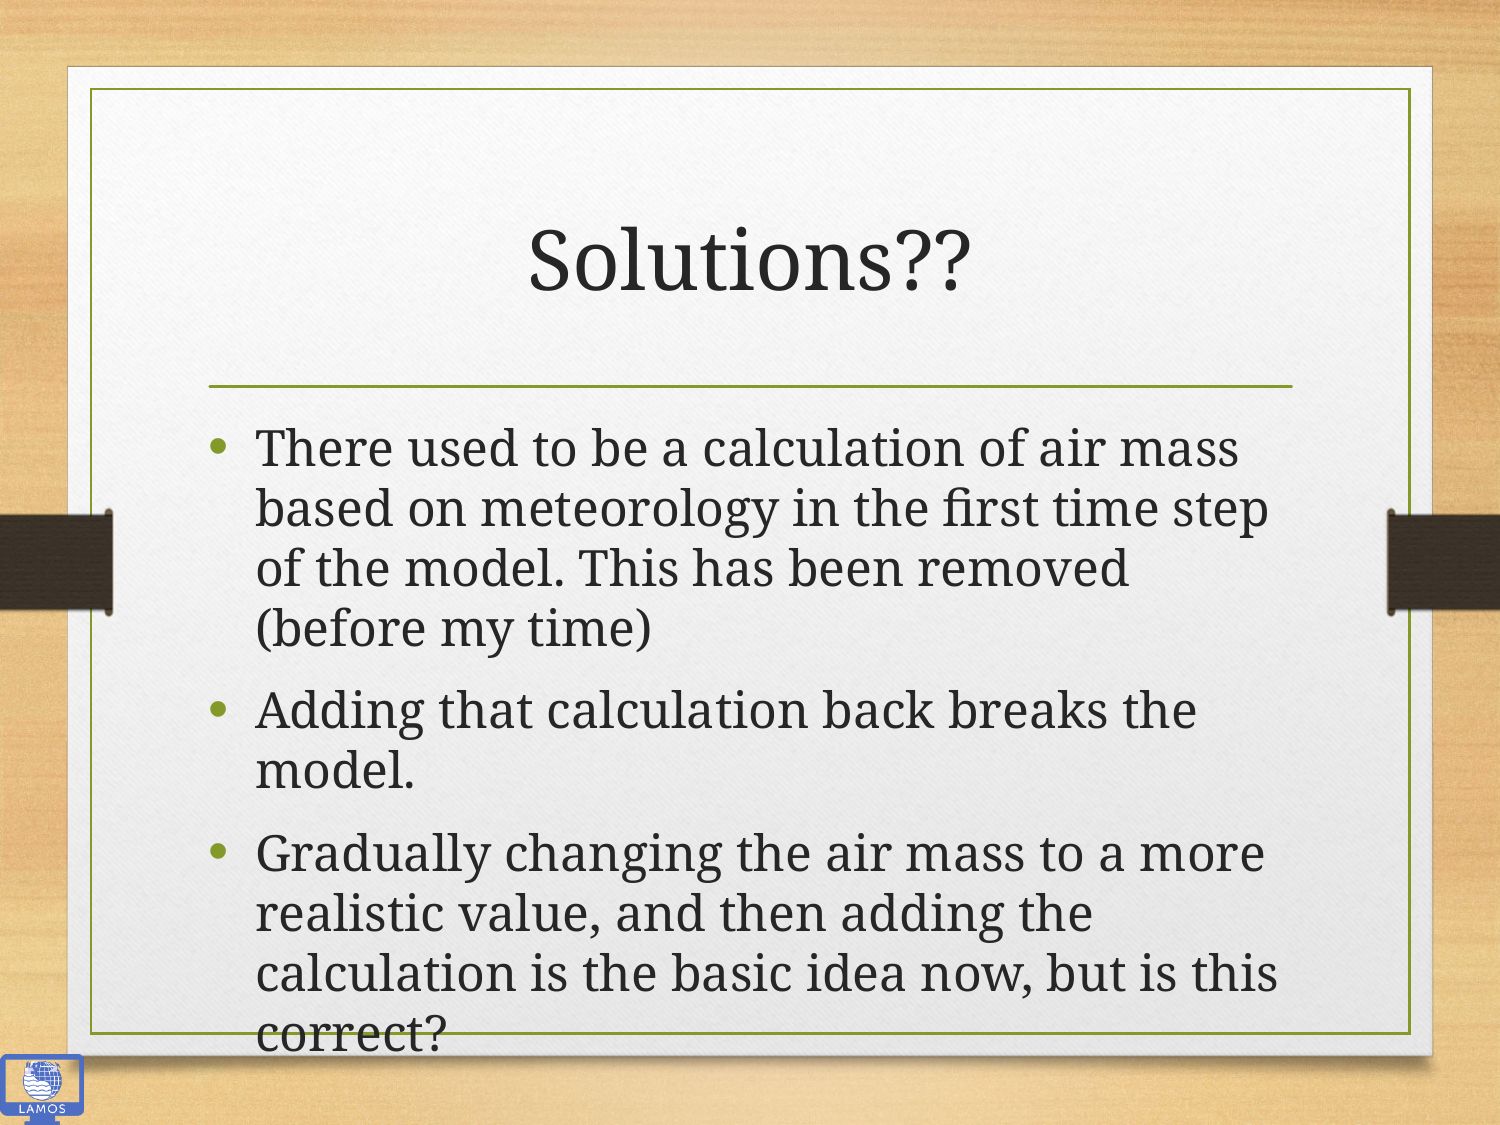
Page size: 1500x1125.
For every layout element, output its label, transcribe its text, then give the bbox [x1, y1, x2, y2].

title Solutions?? [193, 150, 1309, 365]
picture [0, 0, 1500, 1125]
list There used to be a calculation of air mass based on meteorology in the first time step of the model. This has been removed (before my time) Adding that calculation back breaks the model. Gradually changing the air mass to a more realistic value, and then adding the calculation is the basic idea now, but is this correct? [193, 408, 1309, 974]
